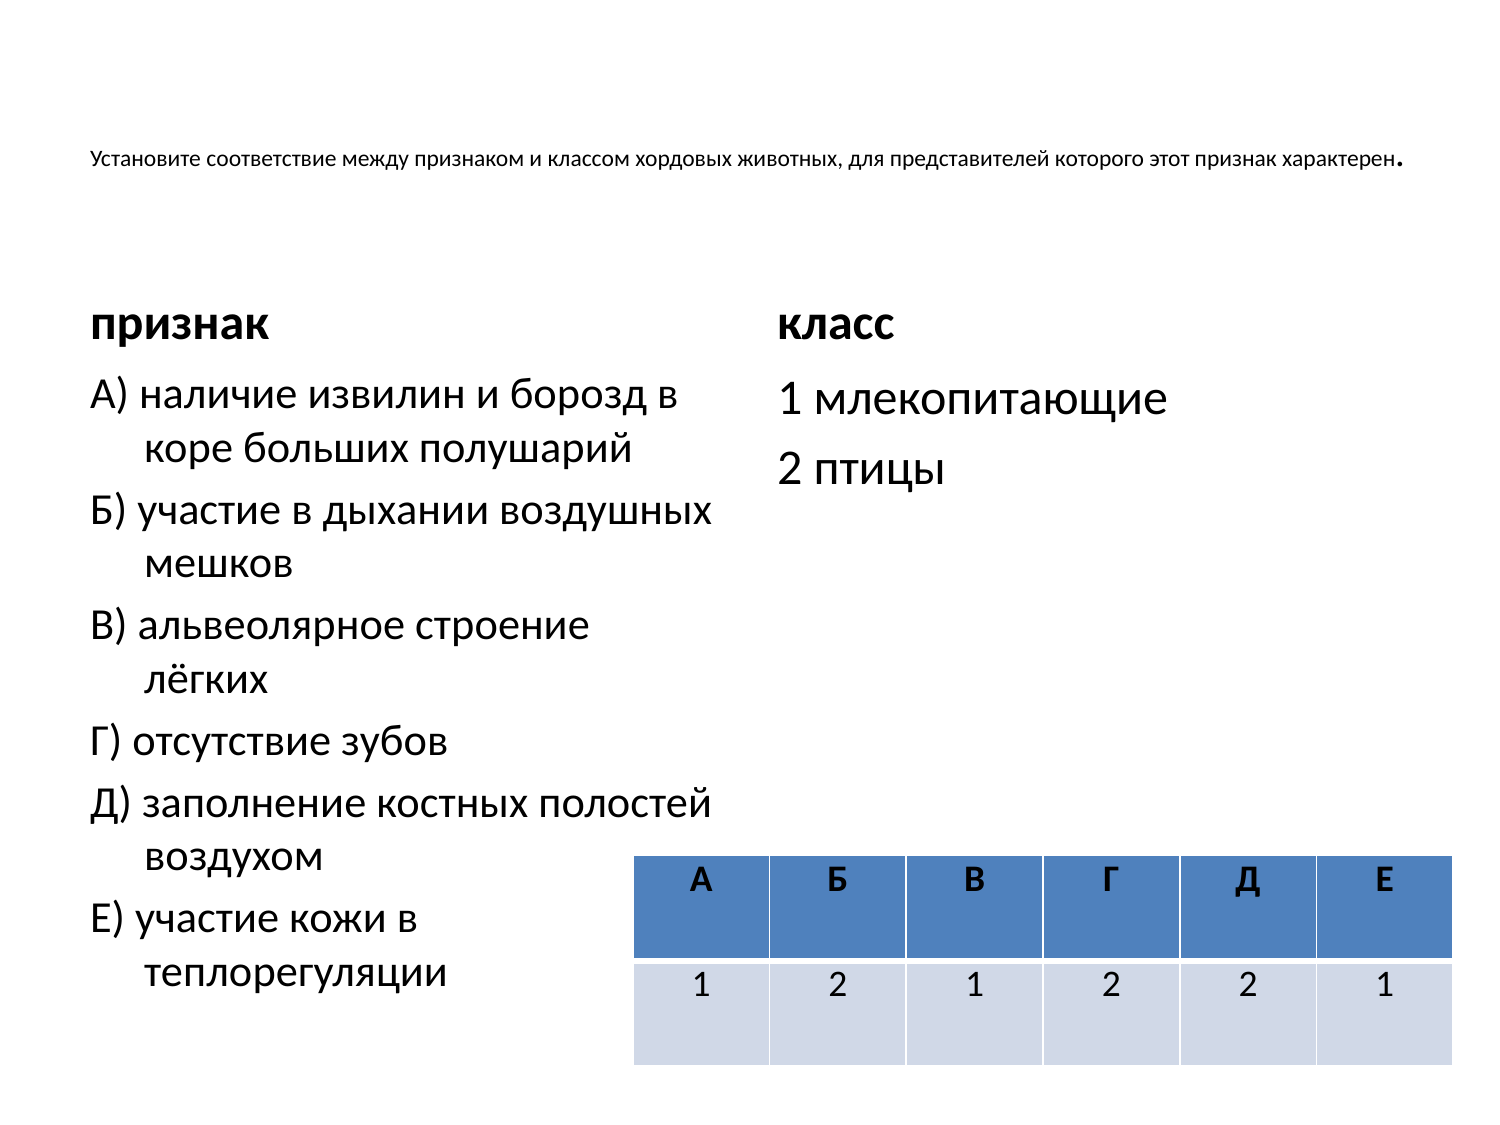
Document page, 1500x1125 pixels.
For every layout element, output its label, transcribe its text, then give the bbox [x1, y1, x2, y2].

table_header В [907, 856, 1042, 958]
table_header Г [1044, 856, 1179, 958]
list признак [75, 251, 738, 356]
list 1 млекопитающие 2 птицы [761, 356, 1425, 598]
table_cell 2 [1181, 964, 1316, 1065]
table_cell 2 [1044, 964, 1179, 1065]
table_header Д [1181, 856, 1316, 958]
table_header Е [1317, 856, 1452, 958]
table_header А [634, 856, 769, 958]
table_cell 1 [634, 964, 769, 1065]
table_header Б [770, 856, 905, 958]
list класс [761, 251, 1425, 356]
table_cell 2 [770, 964, 905, 1065]
title Установите соответствие между признаком и классом хордовых животных, для представителей которого этот признак характерен. [75, 58, 1425, 233]
table_cell 1 [907, 964, 1042, 1065]
table_cell 1 [1317, 964, 1452, 1065]
list А) наличие извилин и борозд в коре больших полушарий Б) участие в дыхании воздушных мешков В) альвеолярное строение лёгких Г) отсутствие зубов Д) заполнение костных полостей воздухом Е) участие кожи в теплорегуляции [75, 356, 738, 1005]
